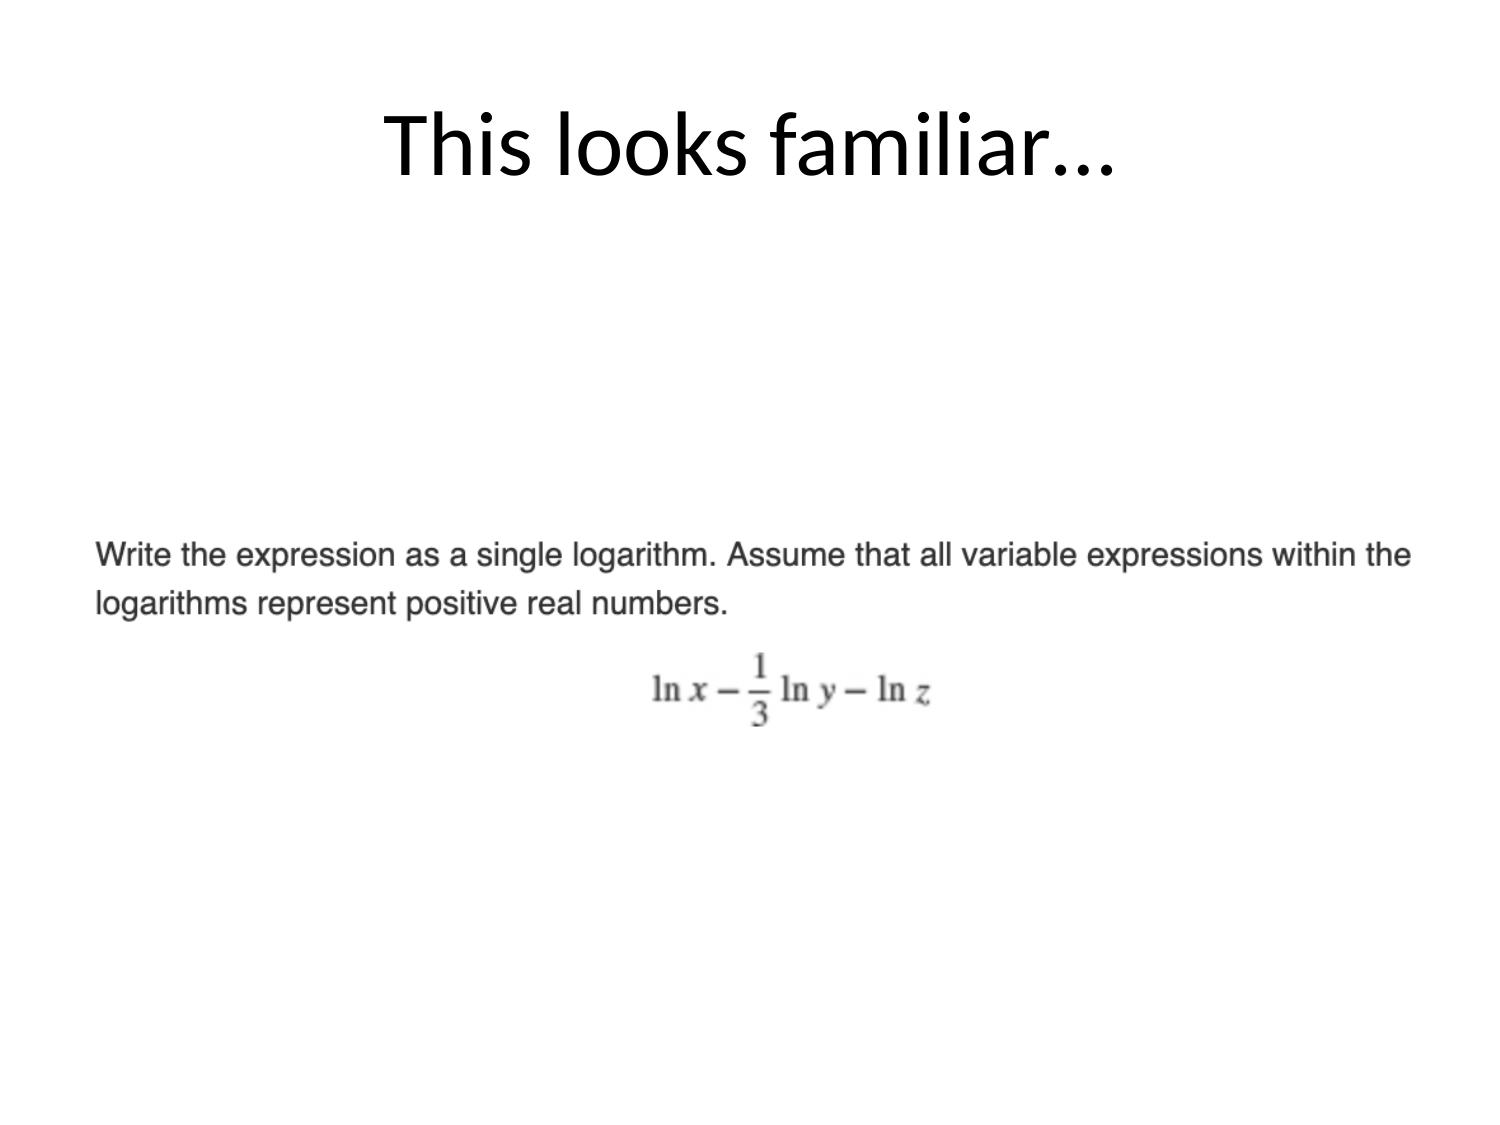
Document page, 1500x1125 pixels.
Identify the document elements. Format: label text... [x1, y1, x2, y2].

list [74, 262, 1426, 1006]
title This looks familiar… [75, 45, 1425, 233]
